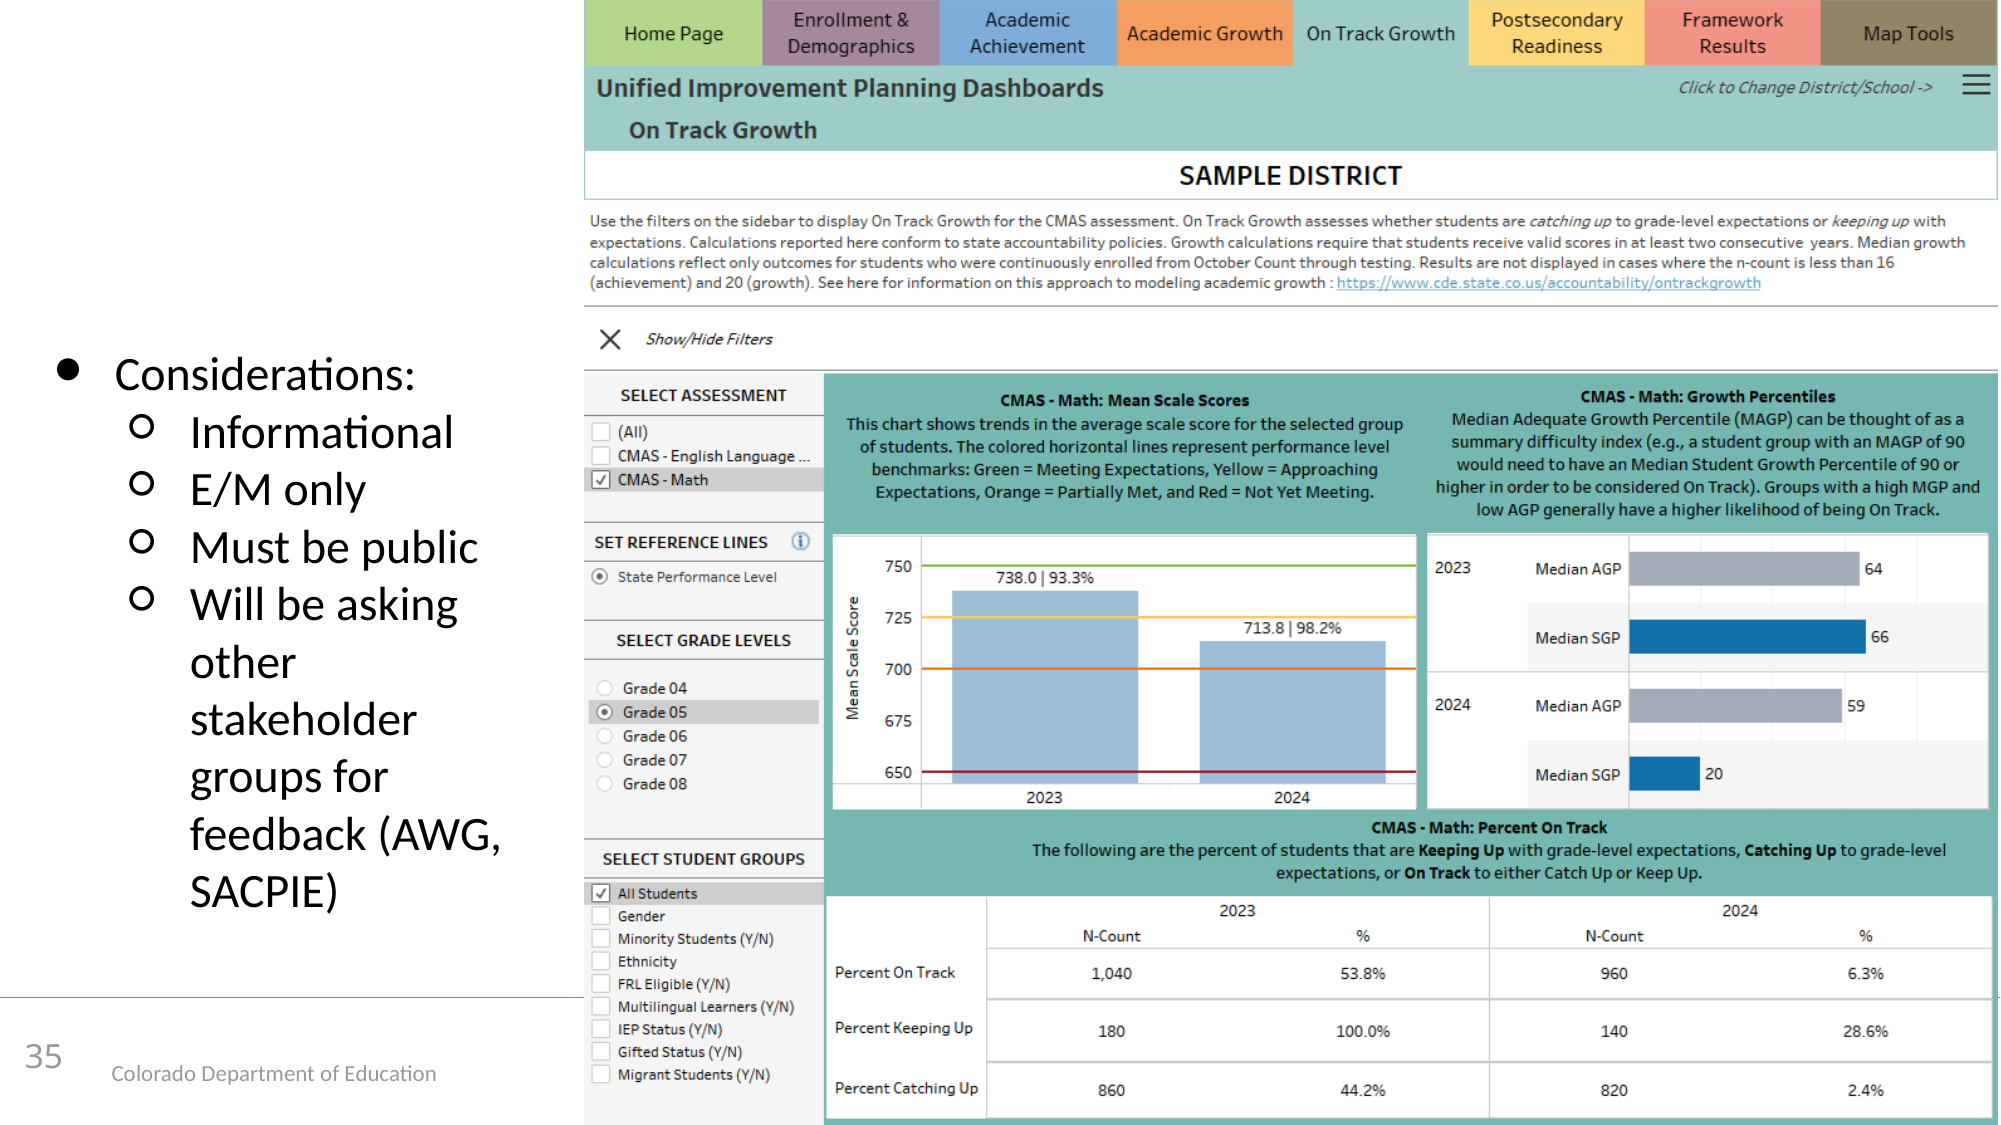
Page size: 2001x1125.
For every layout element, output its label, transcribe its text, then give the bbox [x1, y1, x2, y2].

slide_number 35 [24, 1035, 101, 1097]
title Public Report Sample Considerations: Informational E/M only Must be public Will be asking other stakeholder groups for feedback (AWG, SACPIE) [24, 50, 551, 1008]
picture [584, 0, 1998, 1125]
